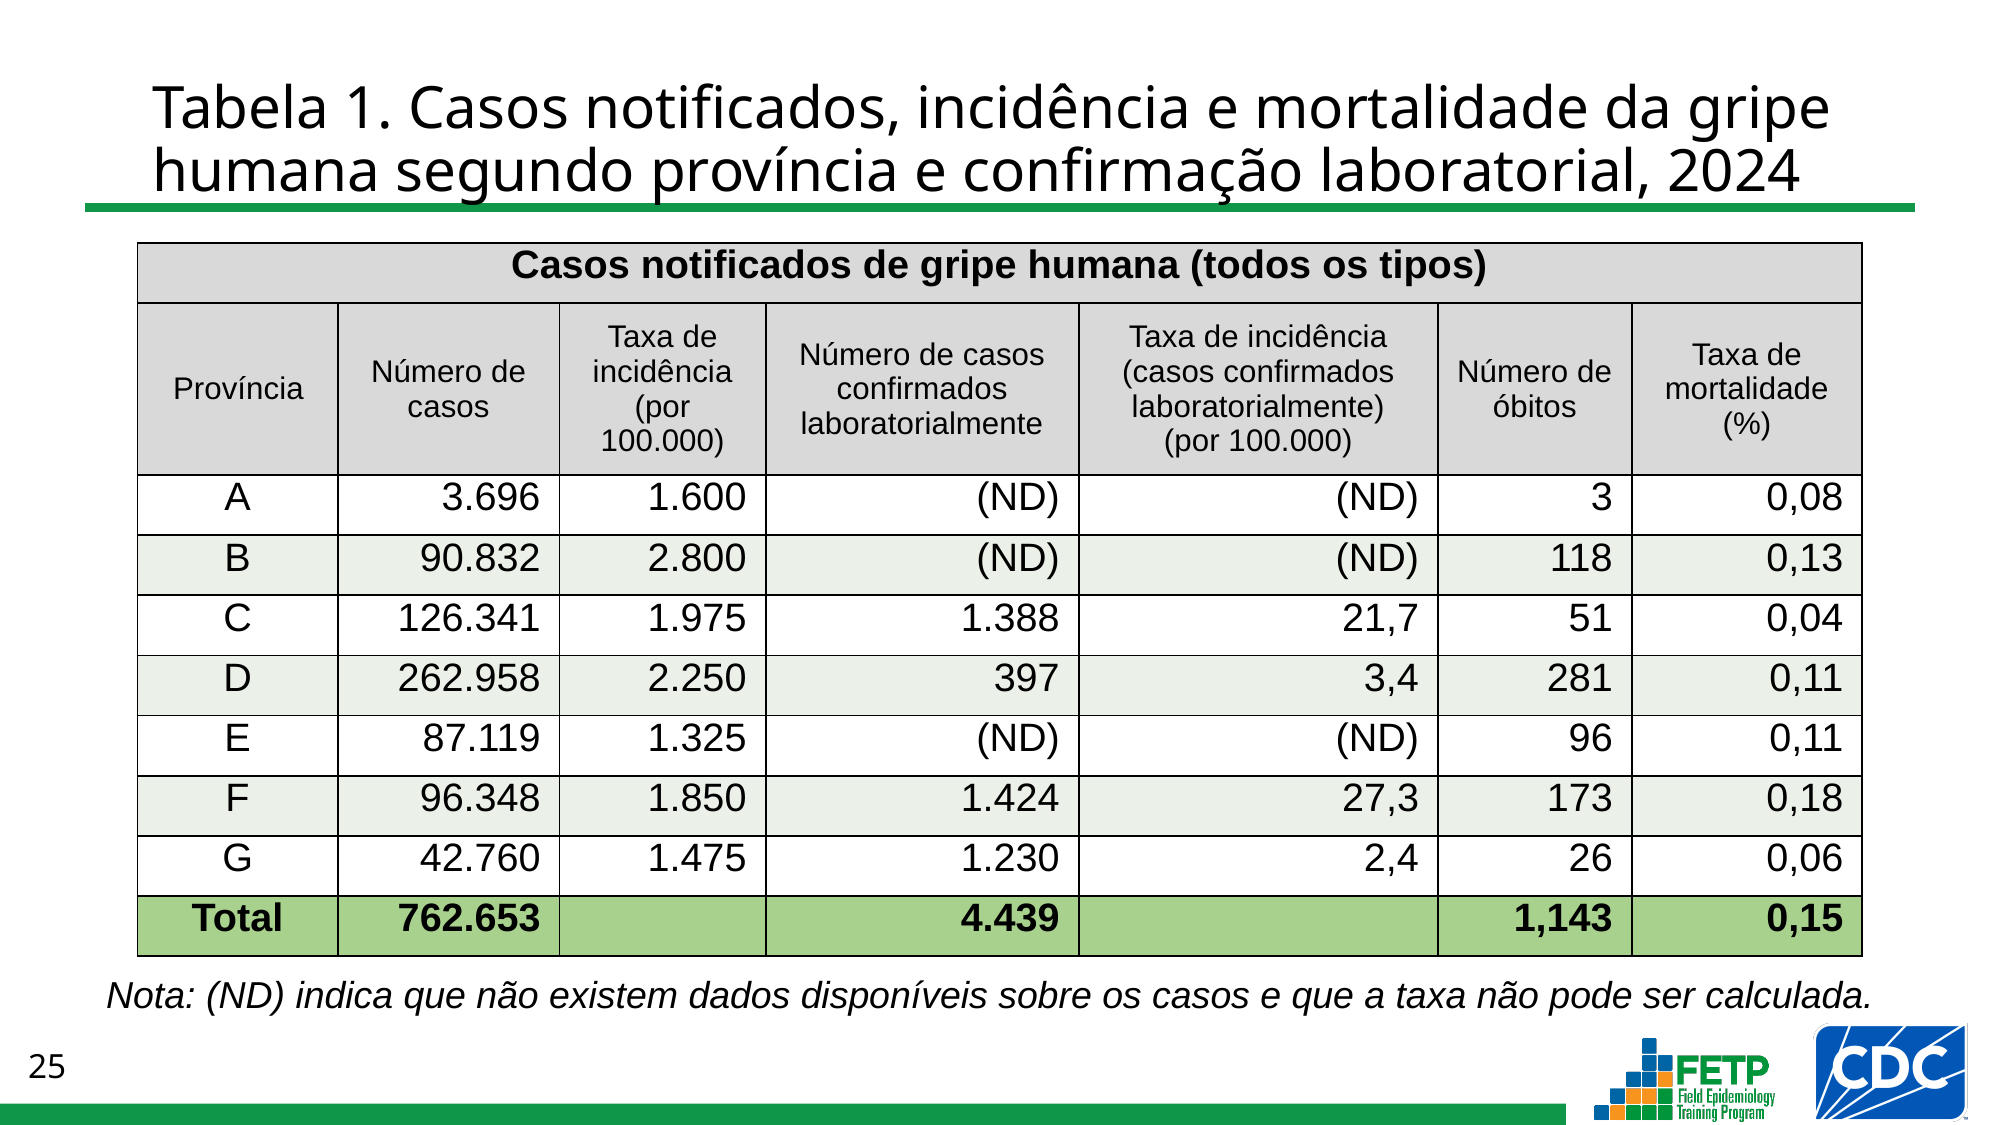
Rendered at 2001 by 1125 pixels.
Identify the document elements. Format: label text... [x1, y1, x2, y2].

table_cell 1.975 [560, 596, 765, 655]
table_cell 0,04 [1633, 596, 1861, 655]
table_cell 26 [1439, 837, 1631, 895]
table_cell 1.388 [767, 596, 1078, 655]
table_cell (ND) [1080, 536, 1437, 594]
table_cell 0,06 [1633, 837, 1861, 895]
table_cell 87.119 [339, 716, 559, 775]
table_cell E [138, 716, 337, 775]
table_cell 1.424 [767, 777, 1078, 835]
table_cell Número de casos [339, 304, 559, 474]
table_cell 0,08 [1633, 476, 1861, 534]
table_cell Taxa de incidência (por 100.000) [560, 304, 765, 474]
picture [1813, 1023, 1968, 1122]
table_cell 281 [1439, 656, 1631, 715]
table_cell 27,3 [1080, 777, 1437, 835]
table_header Casos notificados de gripe humana (todos os tipos) [138, 244, 1861, 302]
text_box Nota: (ND) indica que não existem dados disponíveis sobre os casos e que a taxa não pode ser calculada. [91, 964, 1925, 1024]
table_cell 397 [767, 656, 1078, 715]
table_cell 3,4 [1080, 656, 1437, 715]
table_cell 51 [1439, 596, 1631, 655]
table_cell (ND) [767, 536, 1078, 594]
table_cell 1,143 [1439, 897, 1631, 955]
table_cell C [138, 596, 337, 655]
picture [1594, 1038, 1775, 1122]
table_cell D [138, 656, 337, 715]
table_cell 118 [1439, 536, 1631, 594]
table_cell Número de casos confirmados laboratorialmente [767, 304, 1078, 474]
table_cell (ND) [1080, 716, 1437, 775]
table_cell 0,11 [1633, 716, 1861, 775]
table_cell 0,15 [1633, 897, 1861, 955]
table_cell Número de óbitos [1439, 304, 1631, 474]
table_cell Total [138, 897, 337, 955]
table_cell Taxa de mortalidade (%) [1633, 304, 1861, 474]
title Tabela 1. Casos notificados, incidência e mortalidade da gripe humana segundo província e confirmação laboratorial, 2024 [137, 71, 1863, 209]
table_cell (ND) [767, 476, 1078, 534]
table_cell 96.348 [339, 777, 559, 835]
table_cell 262.958 [339, 656, 559, 715]
table_cell 0,13 [1633, 536, 1861, 594]
table_cell A [138, 476, 337, 534]
table_cell (ND) [767, 716, 1078, 775]
table_cell 42.760 [339, 837, 559, 895]
table_cell Província [138, 304, 337, 474]
table_cell 0,11 [1633, 656, 1861, 715]
table_cell 762.653 [339, 897, 559, 955]
table_cell 173 [1439, 777, 1631, 835]
table_cell (ND) [1080, 476, 1437, 534]
table_cell 90.832 [339, 536, 559, 594]
table_cell 2.800 [560, 536, 765, 594]
table_cell 1.475 [560, 837, 765, 895]
table_cell B [138, 536, 337, 594]
table_cell [560, 897, 765, 955]
table_cell 96 [1439, 716, 1631, 775]
table_cell 21,7 [1080, 596, 1437, 655]
table_cell 126.341 [339, 596, 559, 655]
table_cell 2.250 [560, 656, 765, 715]
table_cell 3.696 [339, 476, 559, 534]
table_cell 1.600 [560, 476, 765, 534]
table_cell F [138, 777, 337, 835]
table_cell 2,4 [1080, 837, 1437, 895]
table_cell G [138, 837, 337, 895]
table_cell 1.325 [560, 716, 765, 775]
table_cell 3 [1439, 476, 1631, 534]
table_cell Taxa de incidência (casos confirmados laboratorialmente) (por 100.000) [1080, 304, 1437, 474]
table_cell 1.850 [560, 777, 765, 835]
table_cell [1080, 897, 1437, 955]
table_cell 0,18 [1633, 777, 1861, 835]
table_cell 1.230 [767, 837, 1078, 895]
table_cell 4.439 [767, 897, 1078, 955]
